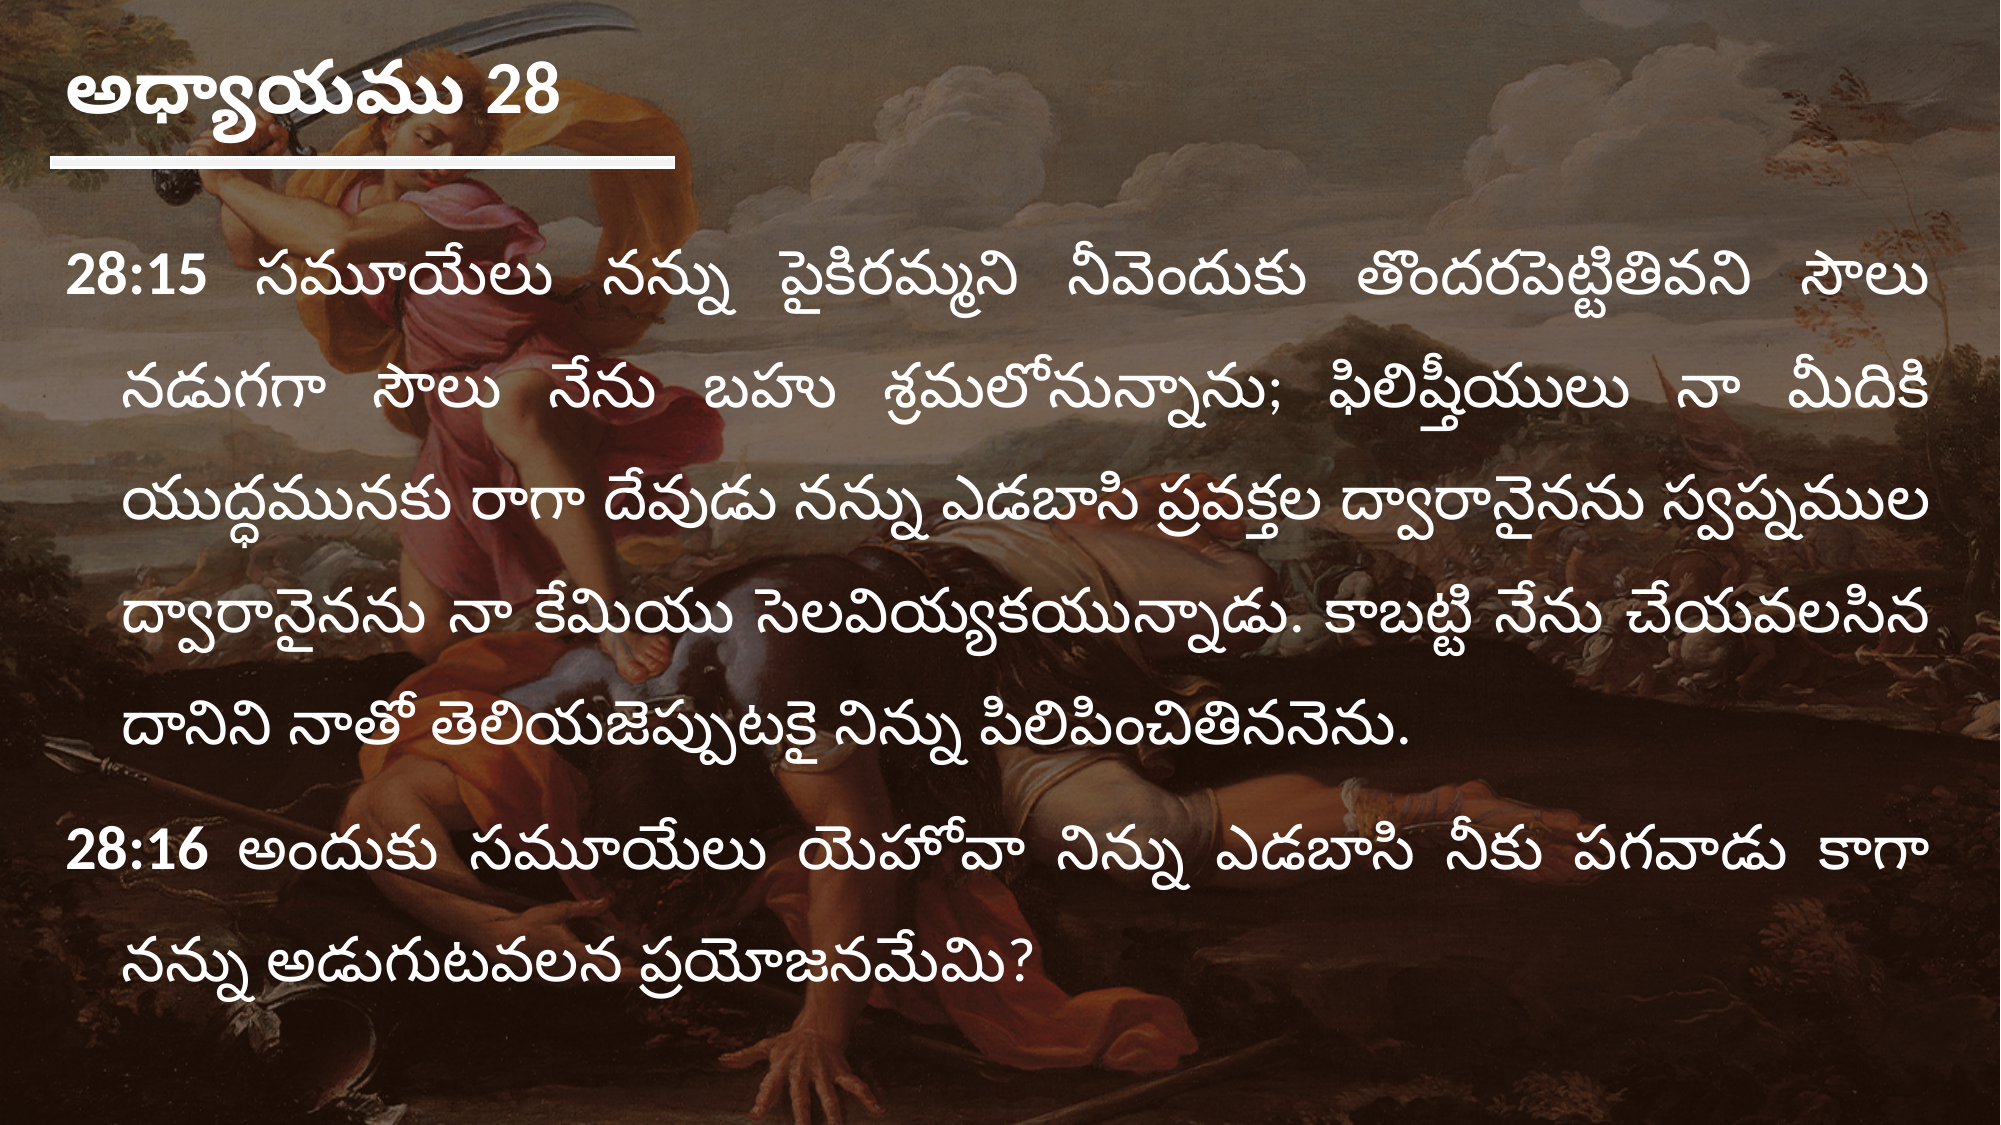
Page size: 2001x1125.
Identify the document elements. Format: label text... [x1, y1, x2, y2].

picture [0, 0, 2000, 1125]
list 28:15 సమూయేలు నన్ను పైకిరమ్మని నీవెందుకు తొందరపెట్టితివని సౌలు నడుగగా సౌలు నేను బహు శ్రమలోనున్నాను; ఫిలిష్తీయులు నా మీదికి యుద్ధమునకు రాగా దేవుడు నన్ను ఎడబాసి ప్రవక్తల ద్వారానైనను స్వప్నముల ద్వారానైనను నా కేమియు సెలవియ్యకయున్నాడు. కాబట్టి నేను చేయవలసిన దానిని నాతో తెలియజెప్పుటకై నిన్ను పిలిపించితిననెను. 28:16 అందుకు సమూయేలు యెహోవా నిన్ను ఎడబాసి నీకు పగవాడు కాగా నన్ను అడుగుటవలన ప్రయోజనమేమి? [50, 187, 1946, 1063]
title అధ్యాయము 28 [50, 0, 1925, 167]
